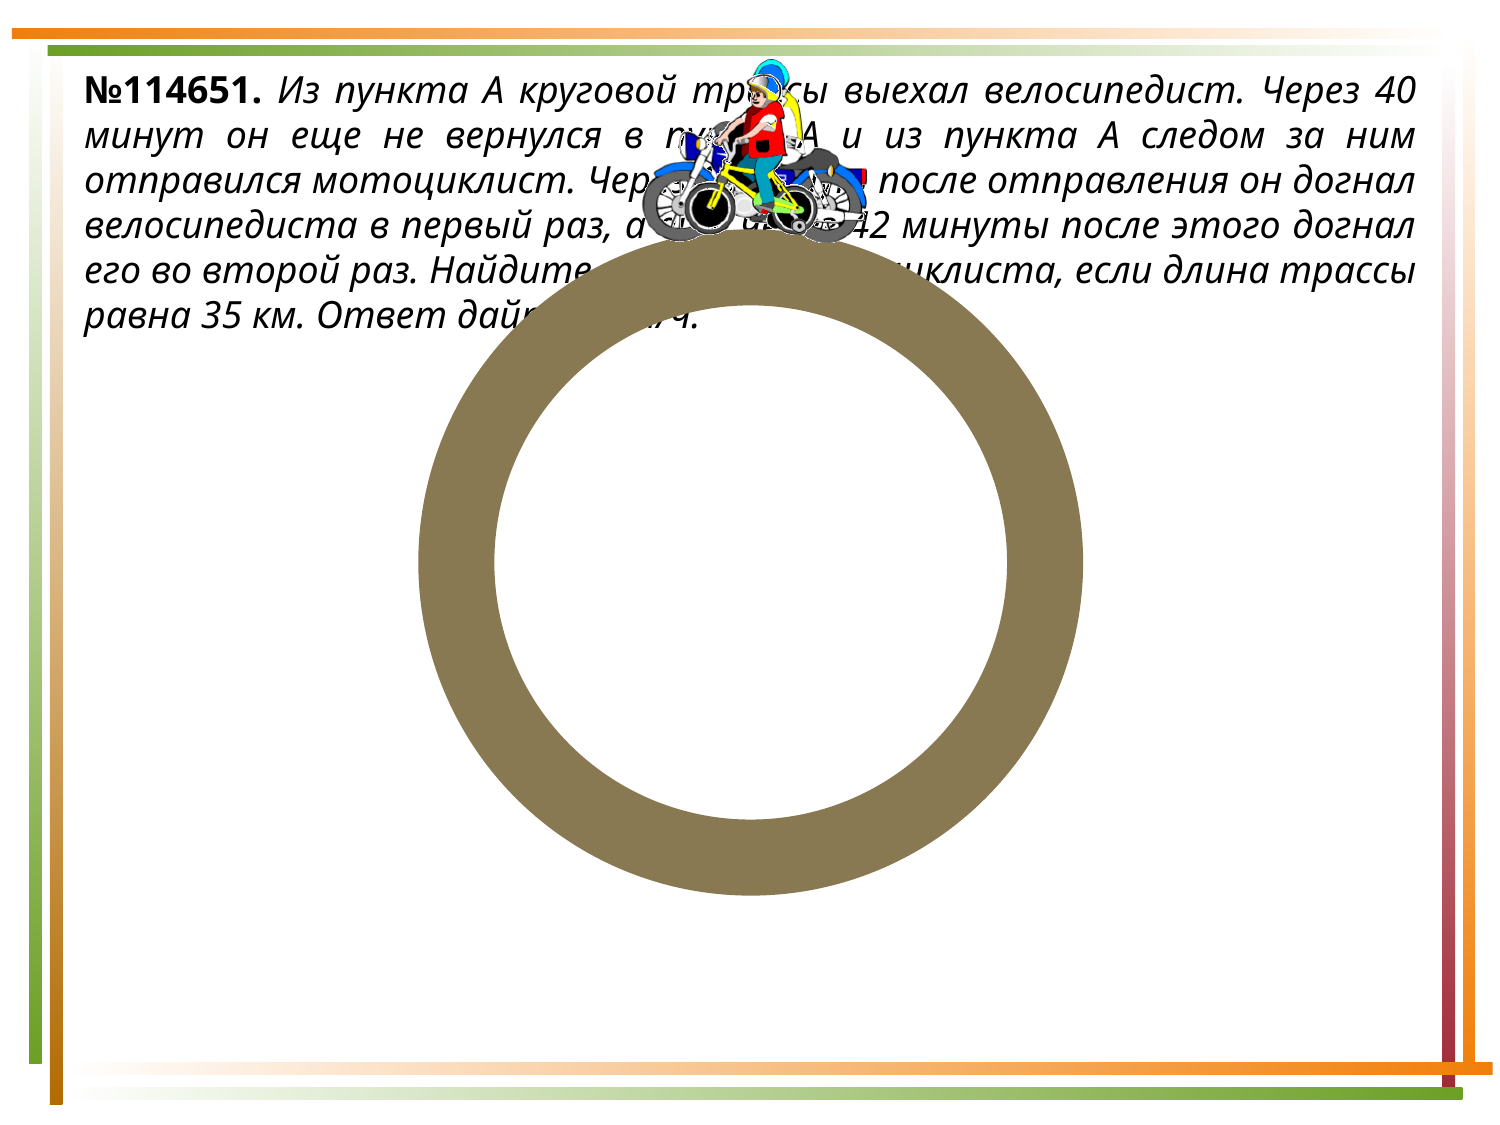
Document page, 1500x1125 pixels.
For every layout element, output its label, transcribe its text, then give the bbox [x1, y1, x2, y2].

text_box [632, 57, 869, 1068]
text_box [456, 294, 627, 831]
text_box [875, 294, 1046, 830]
text_box №114651. Из пункта A круговой трассы выехал велосипедист. Через 40 минут он еще не вернулся в пункт А и из пункта А следом за ним отправился мотоциклист. Через 16 минут после отправления он догнал велосипедиста в первый раз, а еще через 42 минуты после этого догнал его во второй раз. Найдите скорость мотоциклиста, если длина трассы равна 35 км. Ответ дайте в км/ч. [872, 58, 1432, 344]
text_box [574, 1062, 578, 1075]
text_box №114651. Из пункта A круговой трассы выехал велосипедист. Через 40 минут он еще не вернулся в пункт А и из пункта А следом за ним отправился мотоциклист. Через 16 минут после отправления он догнал велосипедиста в первый раз, а еще через 42 минуты после этого догнал его во второй раз. Найдите скорость мотоциклиста, если длина трассы равна 35 км. Ответ дайте в км/ч. [69, 58, 629, 344]
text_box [678, 70, 824, 1053]
